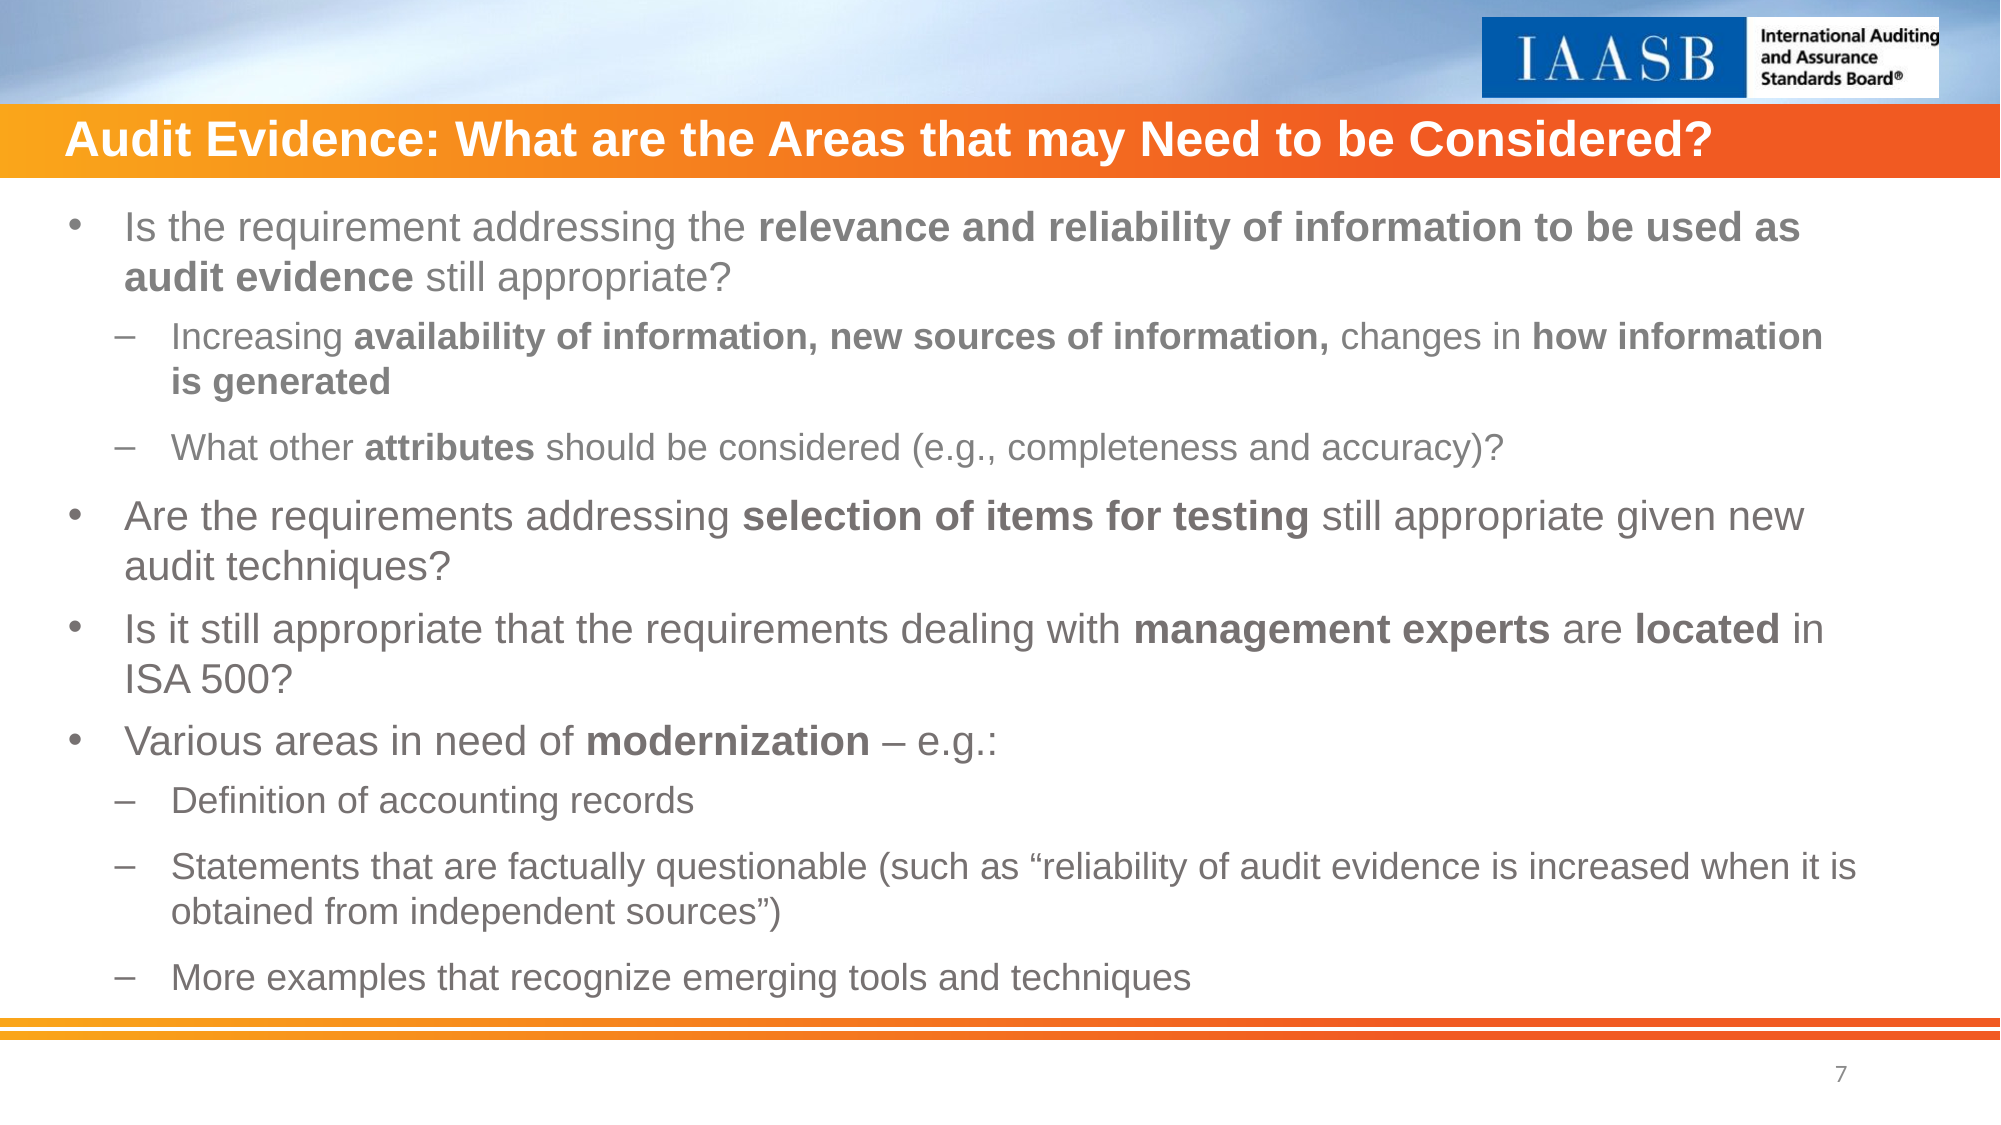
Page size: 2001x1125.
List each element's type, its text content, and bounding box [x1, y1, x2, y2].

slide_number 7 [1412, 1042, 1863, 1103]
text_box Is the requirement addressing the relevance and reliability of information to be used as audit evidence still appropriate? Increasing availability of information, new sources of information, changes in how information is generated What other attributes should be considered (e.g., completeness and accuracy)? Are the requirements addressing selection of items for testing still appropriate given new audit techniques? Is it still appropriate that the requirements dealing with management experts are located in ISA 500? Various areas in need of modernization – e.g.: Definition of accounting records Statements that are factually questionable (such as “reliability of audit evidence is increased when it is obtained from independent sources”) More examples that recognize emerging tools and techniques [12, 277, 1899, 987]
picture [0, 0, 2000, 104]
text_box Audit Evidence: What are the Areas that may Need to be Considered? [48, 109, 1863, 171]
